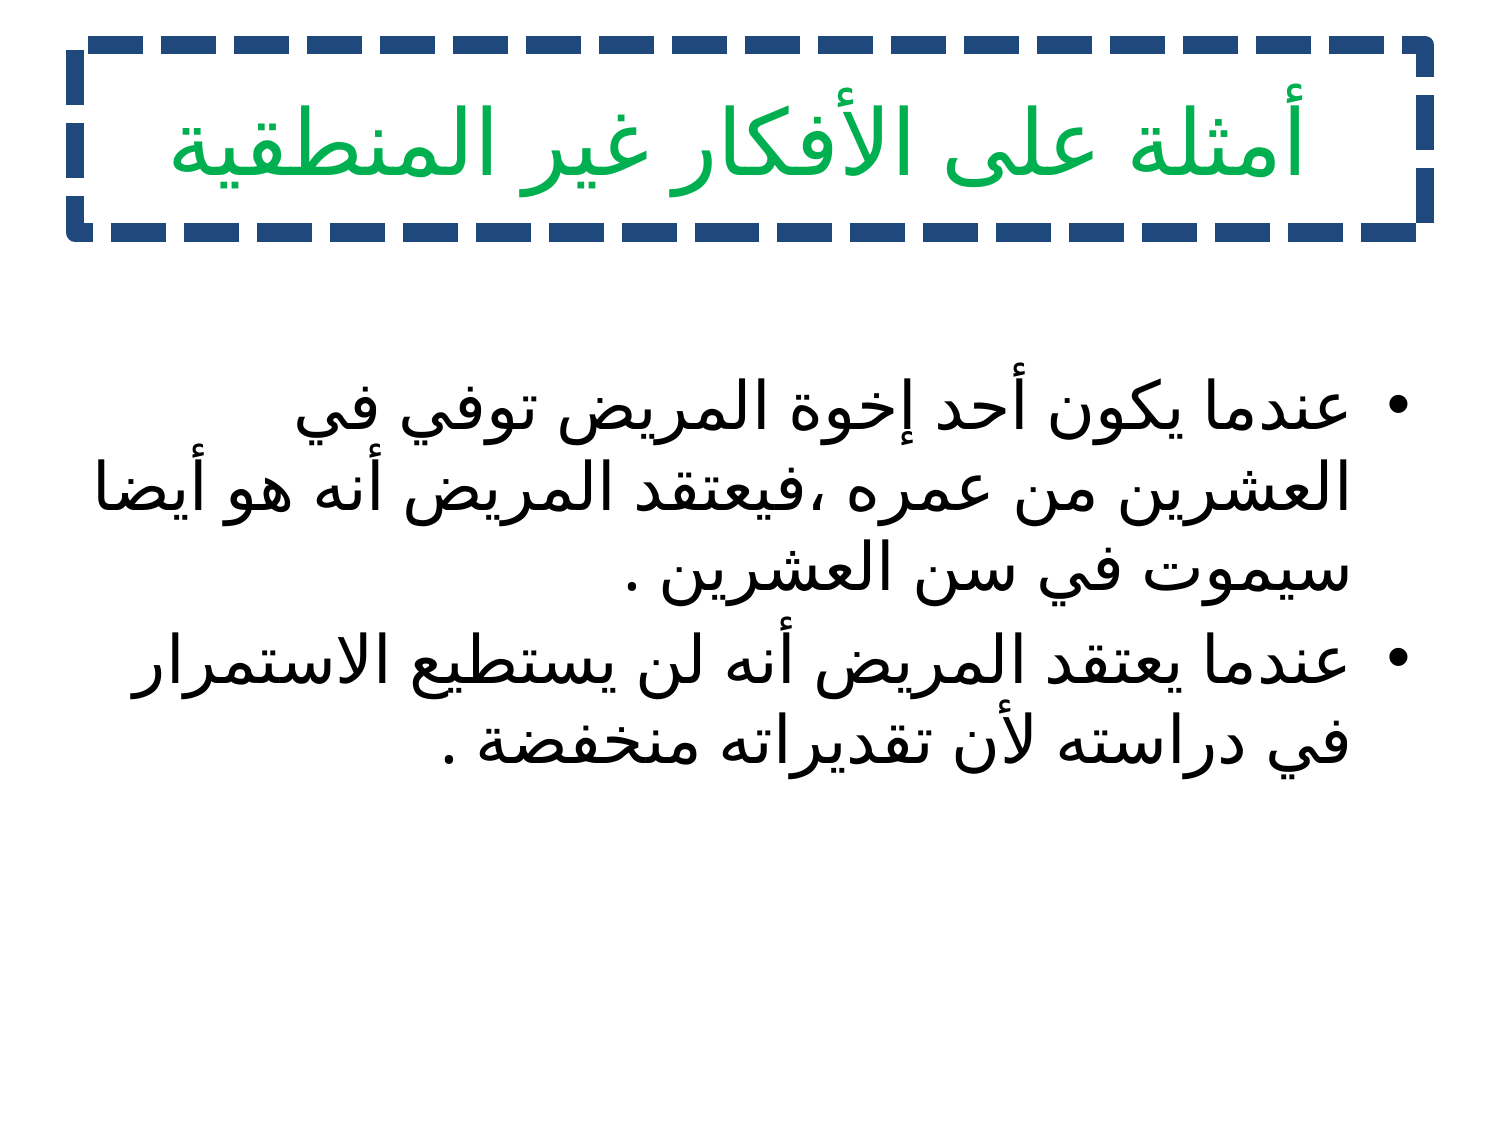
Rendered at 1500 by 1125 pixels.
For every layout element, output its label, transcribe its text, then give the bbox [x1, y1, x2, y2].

list عندما يكون أحد إخوة المريض توفي في العشرين من عمره ،فيعتقد المريض أنه هو أيضا سيموت في سن العشرين . عندما يعتقد المريض أنه لن يستطيع الاستمرار في دراسته لأن تقديراته منخفضة . [75, 262, 1425, 1005]
title أمثلة على الأفكار غير المنطقية [75, 45, 1425, 233]
